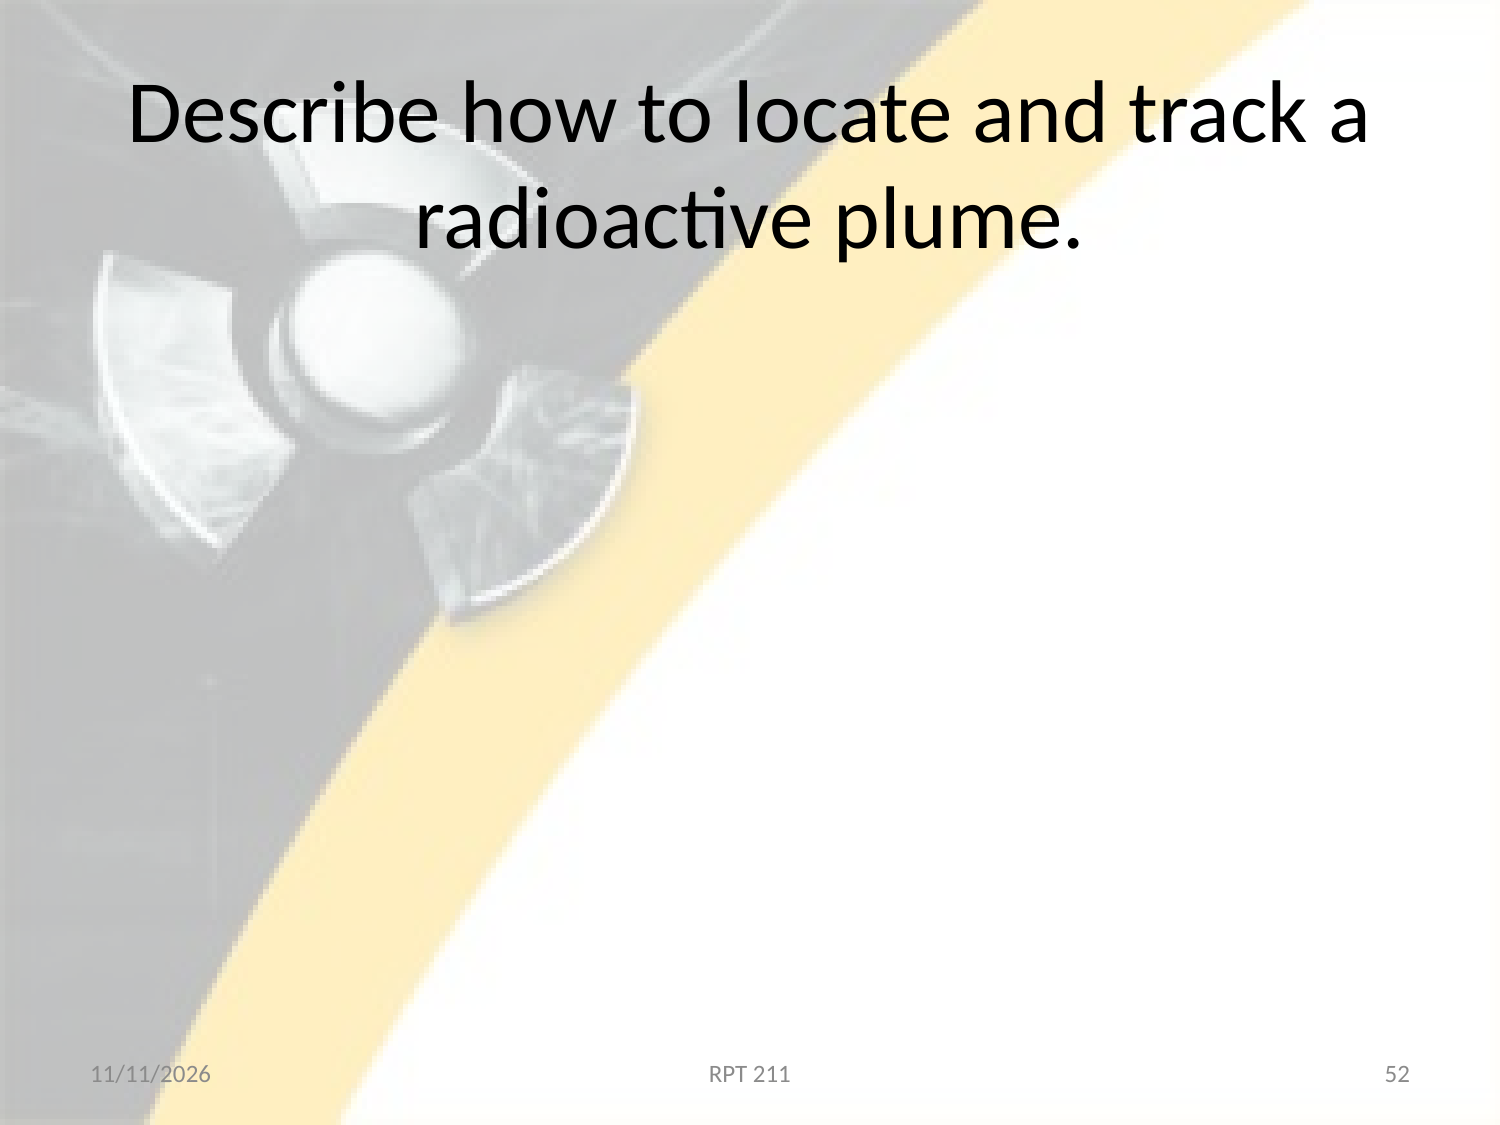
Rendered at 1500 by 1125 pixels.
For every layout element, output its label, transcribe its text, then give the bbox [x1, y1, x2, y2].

slide_number 52 [1074, 1042, 1425, 1103]
title Describe how to locate and track a radioactive plume. [75, 45, 1425, 275]
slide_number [75, 1042, 425, 1103]
footer RPT 211 [512, 1042, 988, 1103]
